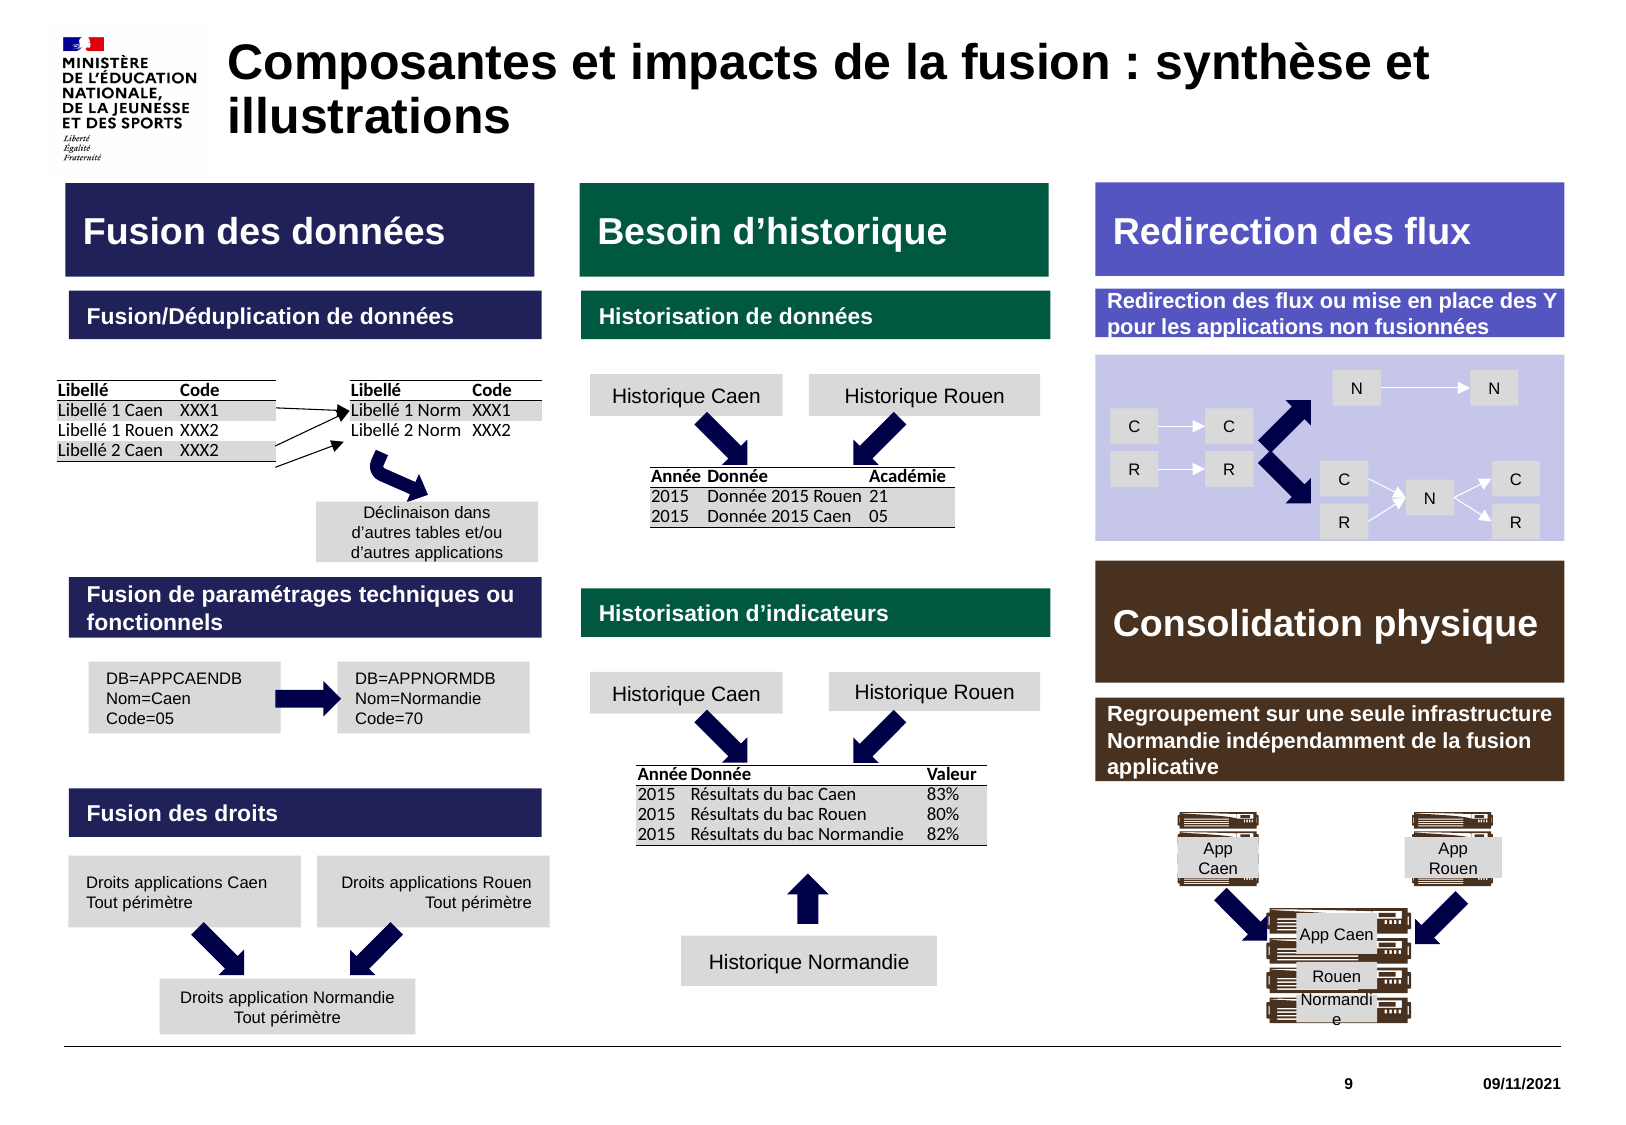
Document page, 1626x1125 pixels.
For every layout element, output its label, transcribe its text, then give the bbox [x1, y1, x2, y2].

table_cell Libellé 1 Rouen [57, 421, 179, 441]
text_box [274, 423, 350, 447]
text_box [851, 409, 909, 467]
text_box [1491, 460, 1541, 540]
title Composantes et impacts de la fusion : synthèse et illustrations [227, 36, 1561, 194]
text_box Déclinaison dans d’autres tables et/ou d’autres applications [314, 500, 540, 564]
table_cell Résultats du bac Normandie [689, 825, 926, 845]
table_header Libellé [57, 381, 179, 400]
text_box Historisation d’indicateurs [581, 588, 1051, 637]
text_box [1410, 809, 1496, 835]
text_box DB=APPNORMDB Nom=Normandie Code=70 [335, 660, 532, 736]
text_box Fusion des données [65, 183, 535, 277]
text_box Fusion/Déduplication de données [68, 290, 542, 340]
table_cell Libellé 1 Norm [350, 401, 471, 421]
table_cell Libellé 2 Caen [57, 441, 179, 461]
text_box Historique Rouen [827, 670, 1042, 713]
text_box N [1407, 478, 1452, 517]
text_box Redirection des flux ou mise en place des Y pour les applications non fusionnées [1095, 288, 1565, 338]
text_box Historique Caen [588, 372, 785, 418]
text_box [1175, 809, 1261, 846]
text_box [692, 707, 750, 765]
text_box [1368, 497, 1407, 522]
text_box App Caen [1294, 911, 1379, 956]
text_box N [1468, 368, 1521, 408]
table_cell Libellé 2 Norm [354, 421, 471, 441]
text_box App Rouen [1402, 835, 1504, 880]
table_header Année [650, 468, 706, 487]
table_cell XXX2 [179, 441, 269, 461]
text_box [1413, 889, 1471, 947]
text_box C [1203, 406, 1255, 446]
table_cell 2015 [636, 786, 689, 805]
table_cell Résultats du bac Rouen [689, 805, 926, 825]
table_header Académie [868, 468, 955, 487]
table_cell XXX2 [471, 421, 542, 441]
text_box N [1331, 368, 1383, 408]
text_box [785, 871, 831, 927]
table_cell 83% [926, 786, 987, 805]
text_box [692, 409, 750, 467]
text_box R [1203, 449, 1255, 489]
text_box [273, 678, 344, 719]
table_cell 2015 [636, 825, 689, 845]
text_box C [1108, 406, 1161, 446]
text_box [1453, 497, 1492, 522]
table_header Donnée [706, 468, 868, 487]
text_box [1368, 478, 1407, 497]
text_box [1255, 448, 1314, 506]
text_box [367, 447, 430, 500]
text_box [1410, 880, 1496, 889]
text_box Regroupement sur une seule infrastructure Normandie indépendamment de la fusion applicative [1095, 697, 1565, 782]
text_box Consolidation physique [1095, 560, 1565, 683]
table_header Code [471, 381, 542, 400]
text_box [275, 441, 344, 468]
picture [48, 23, 211, 174]
table_header Code [179, 381, 276, 400]
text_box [1319, 460, 1369, 540]
table_cell Donnée 2015 Caen [706, 507, 868, 527]
text_box DB=APPCAENDB Nom=Caen Code=05 [86, 660, 283, 736]
text_box [1095, 354, 1565, 541]
slide_number 9 [1113, 1044, 1354, 1124]
text_box Historique Rouen [807, 372, 1042, 418]
text_box Besoin d’historique [579, 183, 1049, 277]
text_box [275, 407, 350, 417]
text_box [1264, 906, 1414, 1026]
text_box [1212, 885, 1270, 943]
text_box [1095, 796, 1565, 1039]
text_box Historique Caen [588, 670, 785, 716]
text_box Historisation de données [581, 290, 1051, 340]
text_box Redirection des flux [1095, 182, 1565, 276]
table_cell 2015 [650, 507, 706, 527]
table_cell 82% [926, 825, 987, 845]
table_cell 05 [868, 507, 955, 527]
table_cell Libellé 1 Caen [57, 401, 179, 421]
table_cell XXX2 [179, 421, 269, 441]
text_box Normandie [1294, 993, 1379, 1025]
table_cell 80% [926, 805, 987, 825]
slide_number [1354, 1044, 1562, 1124]
table_header Valeur [926, 766, 987, 785]
text_box Historique Normandie [679, 933, 939, 988]
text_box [1453, 478, 1492, 497]
text_box Fusion de paramétrages techniques ou fonctionnels [68, 577, 542, 638]
table_cell 21 [868, 488, 955, 507]
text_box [68, 788, 551, 1035]
text_box [851, 707, 909, 765]
table_header Donnée [689, 766, 926, 785]
text_box R [1108, 449, 1161, 489]
table_header Année [636, 766, 689, 785]
text_box [1175, 872, 1261, 889]
text_box Rouen [1294, 960, 1379, 991]
table_cell Donnée 2015 Rouen [706, 488, 868, 507]
table_cell 2015 [650, 488, 706, 507]
table_cell 2015 [636, 805, 689, 825]
text_box [1255, 398, 1313, 452]
table_header Libellé [350, 381, 471, 400]
text_box App Caen [1176, 835, 1261, 880]
table_cell XXX1 [179, 401, 276, 421]
table_cell XXX1 [471, 401, 542, 421]
table_cell Résultats du bac Caen [689, 786, 926, 805]
